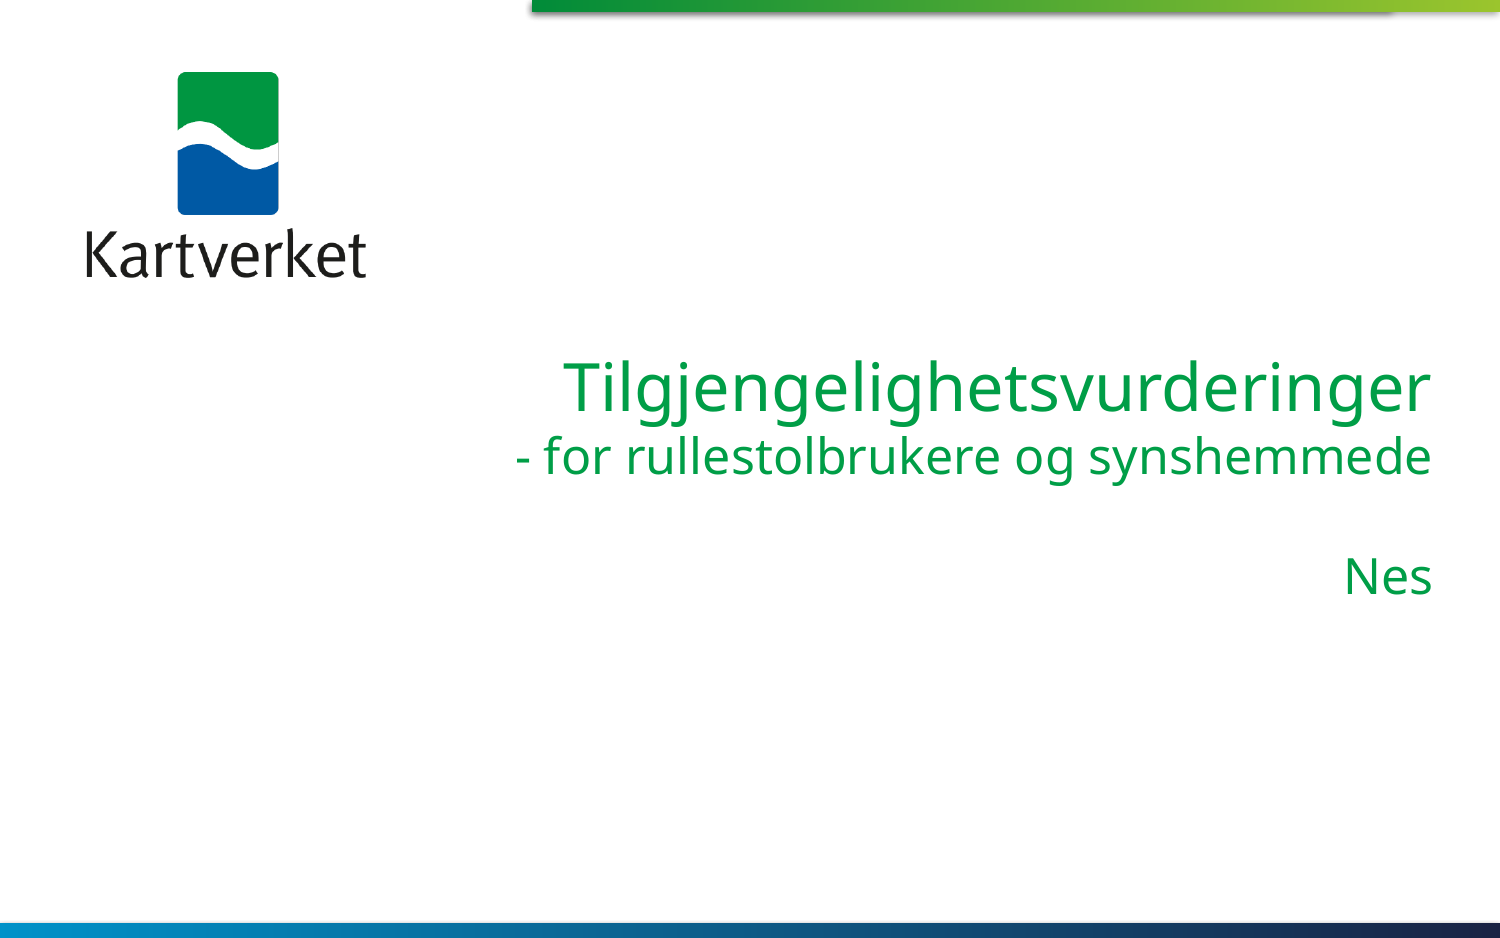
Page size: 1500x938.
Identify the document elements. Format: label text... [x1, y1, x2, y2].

text_box Tilgjengelighetsvurderinger - for rullestolbrukere og synshemmede Nes [66, 337, 1449, 613]
